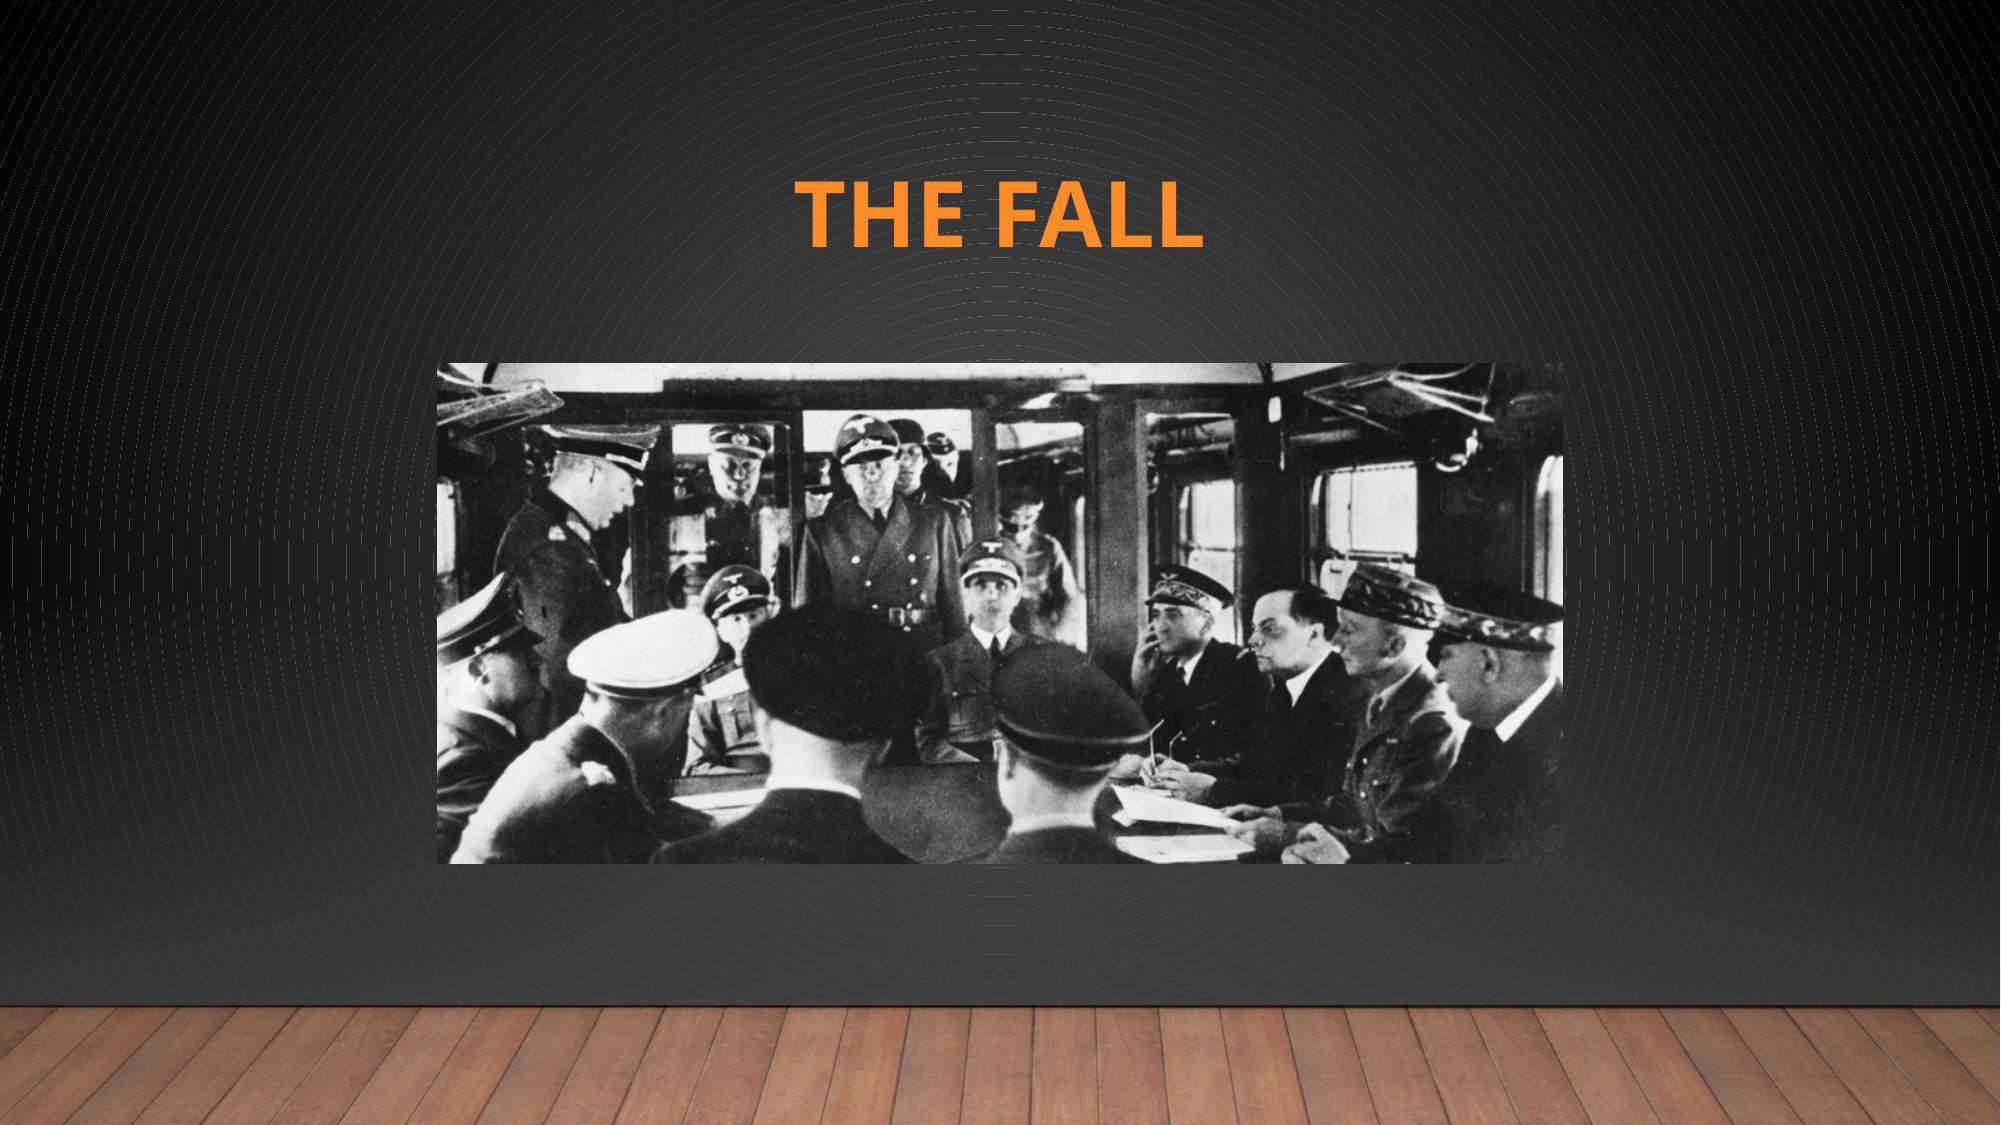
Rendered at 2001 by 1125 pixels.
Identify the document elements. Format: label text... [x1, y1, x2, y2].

picture [0, 1005, 2000, 1125]
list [437, 363, 1563, 864]
title THE FALL [238, 131, 1763, 305]
